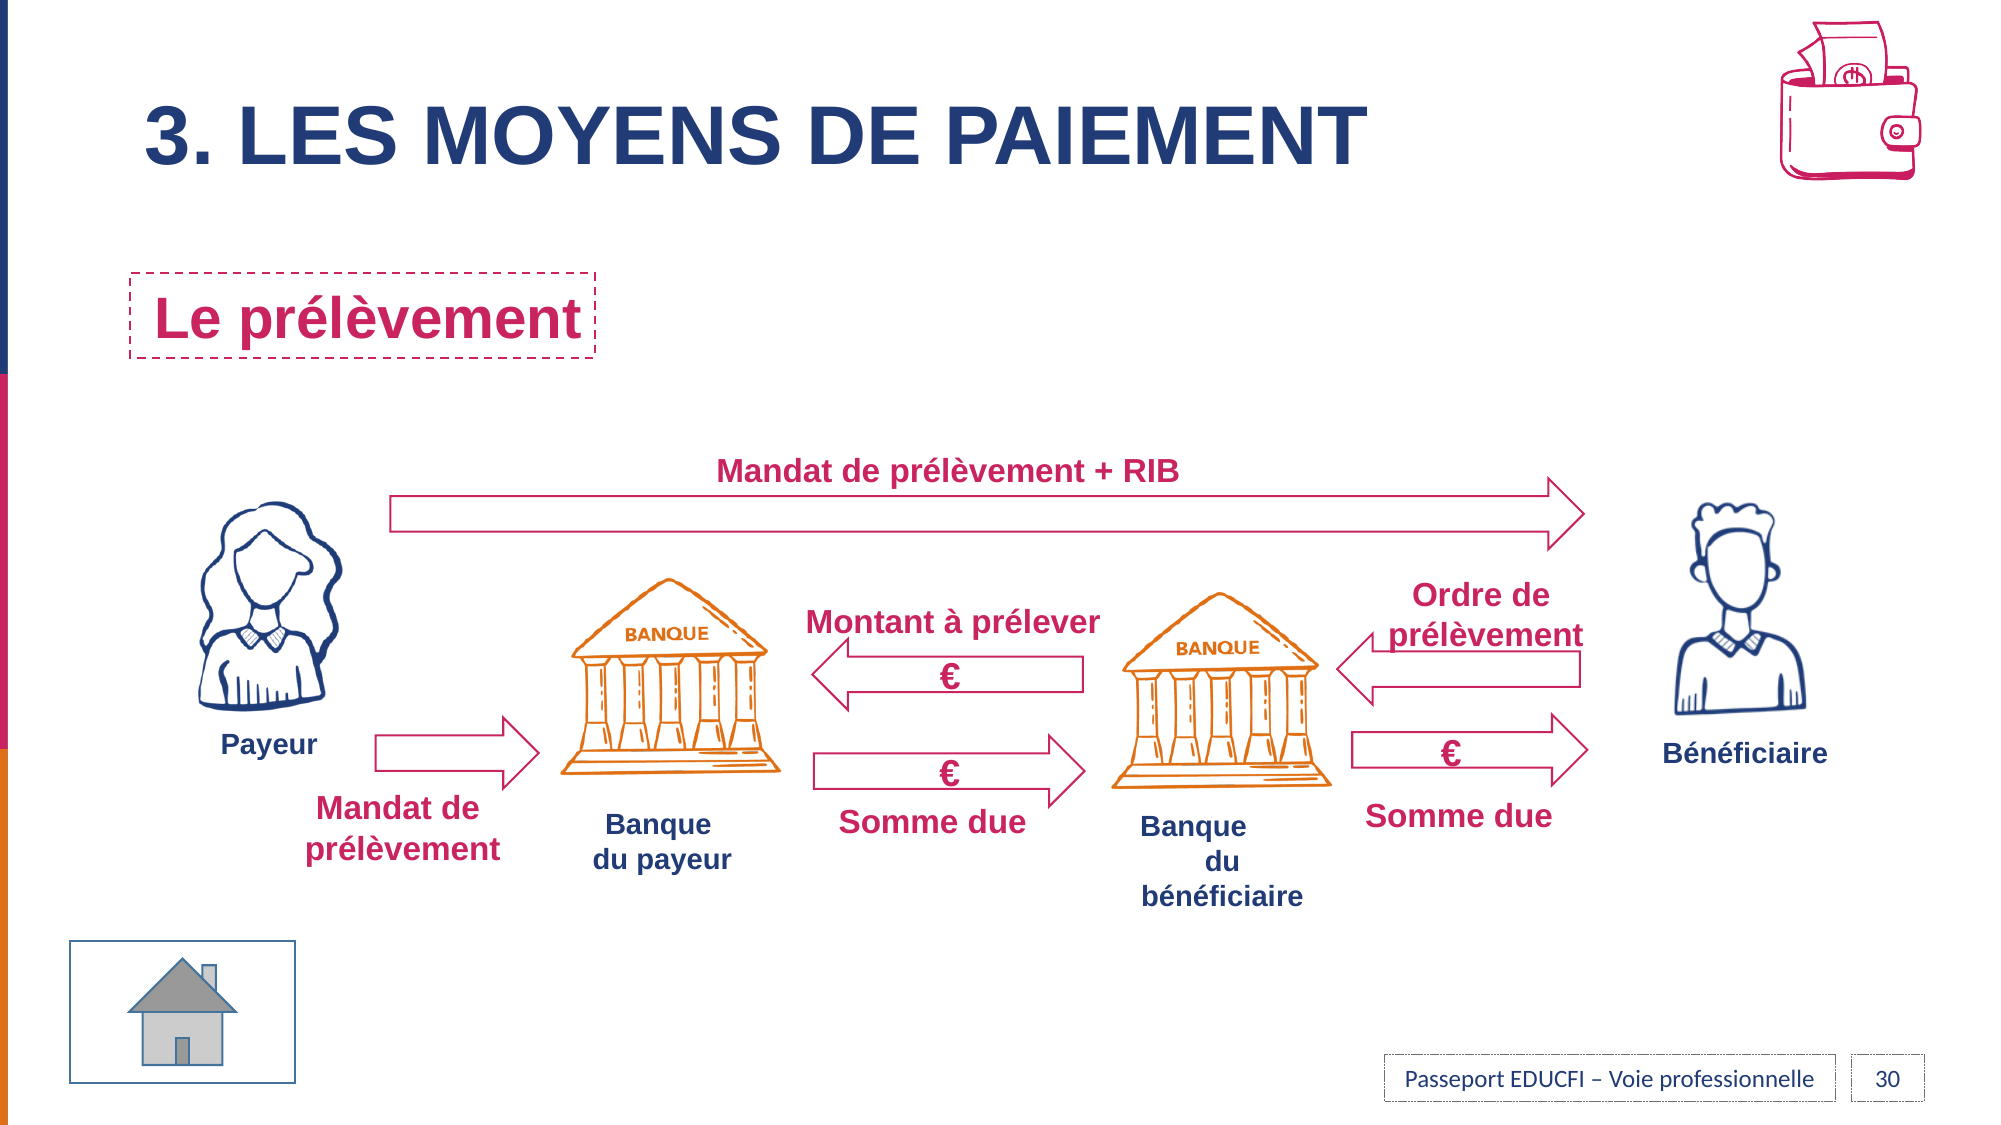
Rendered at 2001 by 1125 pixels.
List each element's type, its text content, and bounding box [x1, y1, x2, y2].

text_box [1469, 711, 1589, 787]
picture [558, 563, 783, 789]
text_box Le prélèvement [130, 272, 595, 358]
text_box € [900, 724, 999, 802]
text_box Somme due [800, 793, 1065, 848]
text_box Mandat de prélèvement + RIB [701, 441, 1205, 497]
text_box € [901, 648, 1000, 705]
text_box Payeur [203, 717, 336, 768]
text_box [374, 715, 541, 779]
picture [1761, 11, 1940, 190]
text_box [1351, 731, 1426, 769]
text_box € [1426, 721, 1469, 782]
text_box [389, 475, 1586, 552]
text_box Bénéficiaire [1633, 726, 1858, 777]
text_box [1335, 632, 1581, 708]
text_box Somme due [1326, 787, 1592, 842]
text_box [69, 940, 296, 1084]
text_box Mandat de prélèvement [289, 779, 516, 874]
text_box [810, 648, 901, 713]
text_box [1000, 655, 1084, 694]
picture [161, 498, 378, 714]
footer Passeport EDUCFI – Voie professionnelle [1384, 1054, 1836, 1102]
picture [1637, 501, 1854, 718]
text_box 3. LES MOYENS DE PAIEMENT [130, 84, 1761, 190]
text_box [999, 733, 1087, 793]
text_box Ordre de prélèvement [1372, 565, 1600, 661]
text_box Banque du payeur [552, 798, 773, 883]
picture [0, 0, 8, 1125]
text_box [812, 752, 900, 790]
text_box Banque du bénéficiaire [1104, 799, 1341, 920]
picture [1109, 577, 1334, 803]
slide_number 30 [1851, 1054, 1925, 1102]
text_box Montant à prélever [784, 593, 1109, 648]
